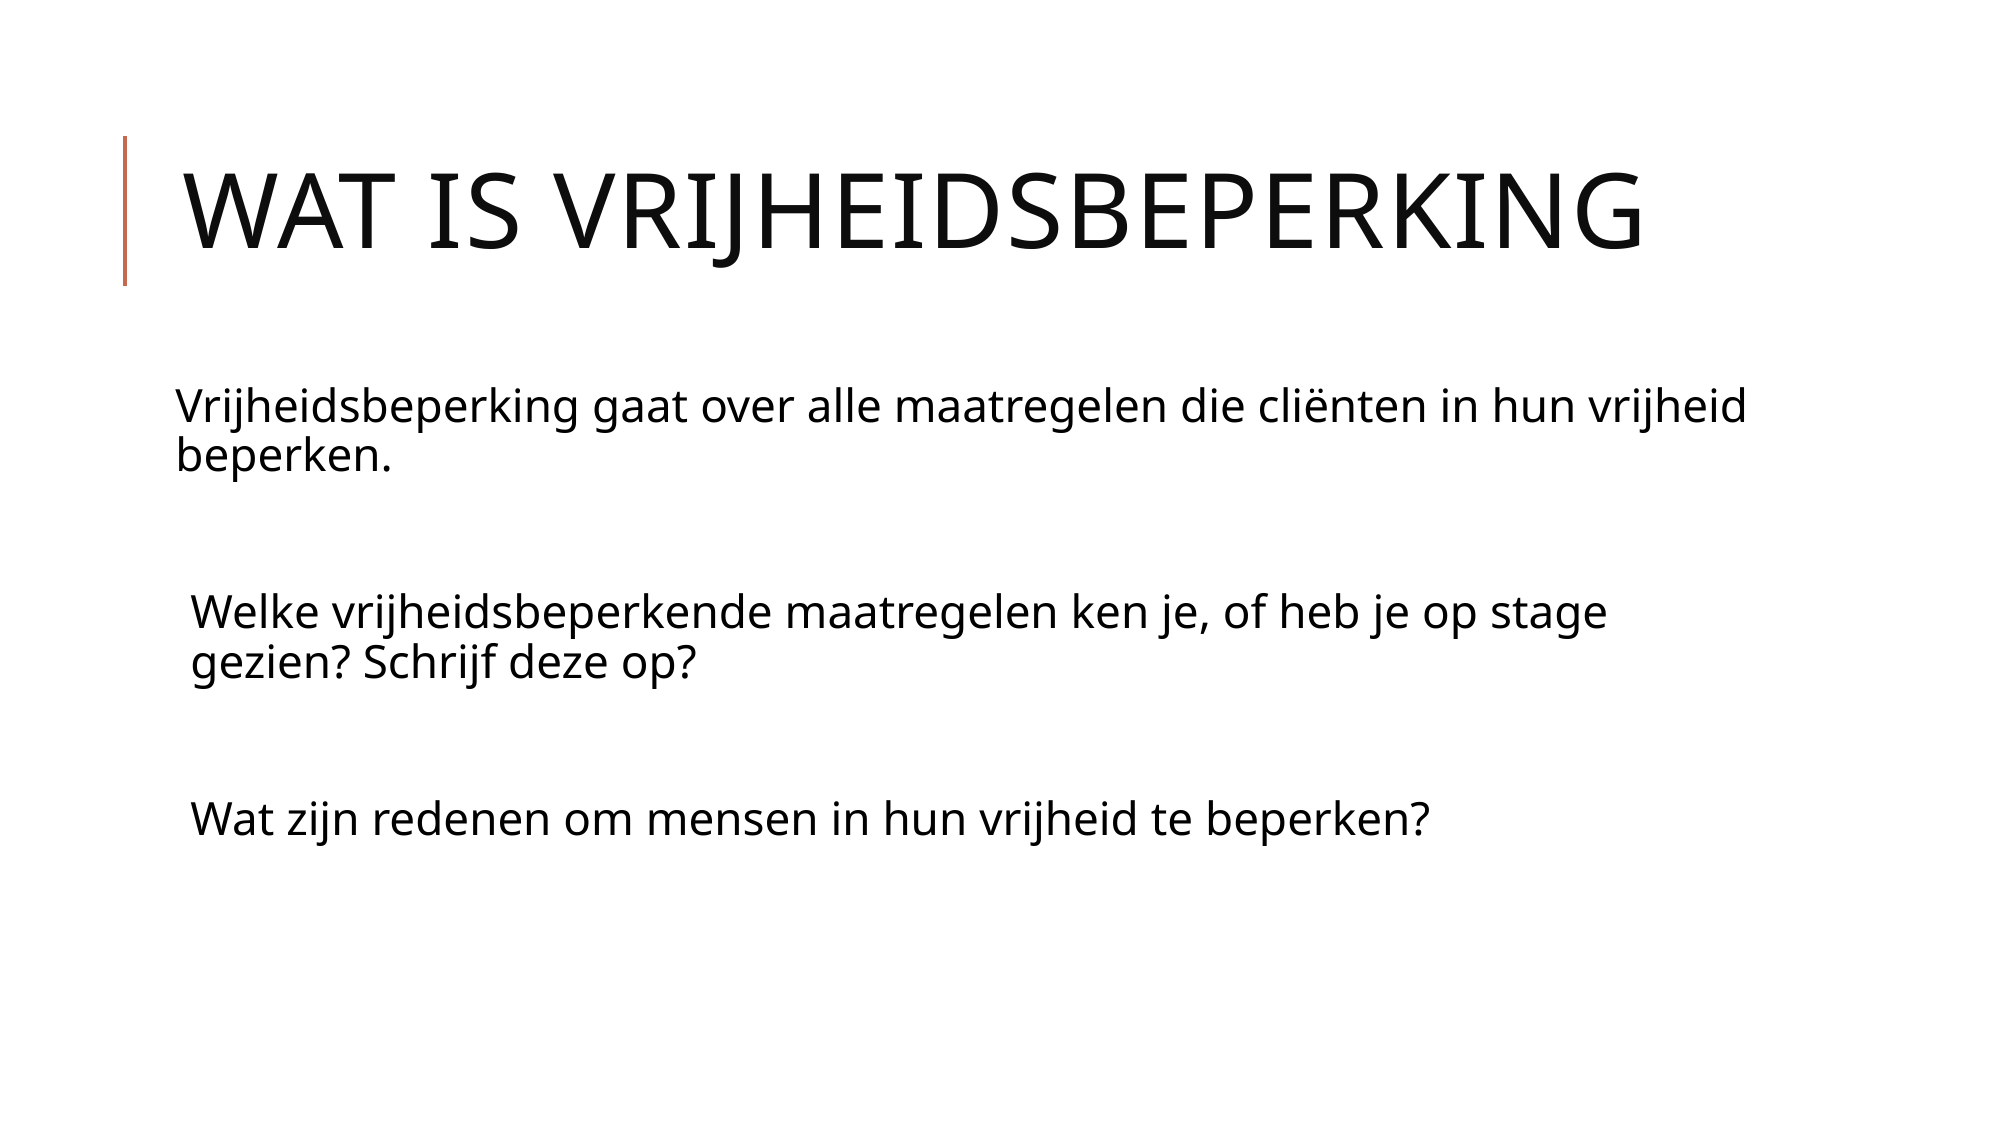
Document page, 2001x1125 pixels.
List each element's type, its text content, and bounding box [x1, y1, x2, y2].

title Wat is vrijheidsbeperking [168, 96, 1763, 342]
list Vrijheidsbeperking gaat over alle maatregelen die cliënten in hun vrijheid beperken. Welke vrijheidsbeperkende maatregelen ken je, of heb je op stage gezien? Schrijf deze op? Wat zijn redenen om mensen in hun vrijheid te beperken? [168, 375, 1763, 1035]
